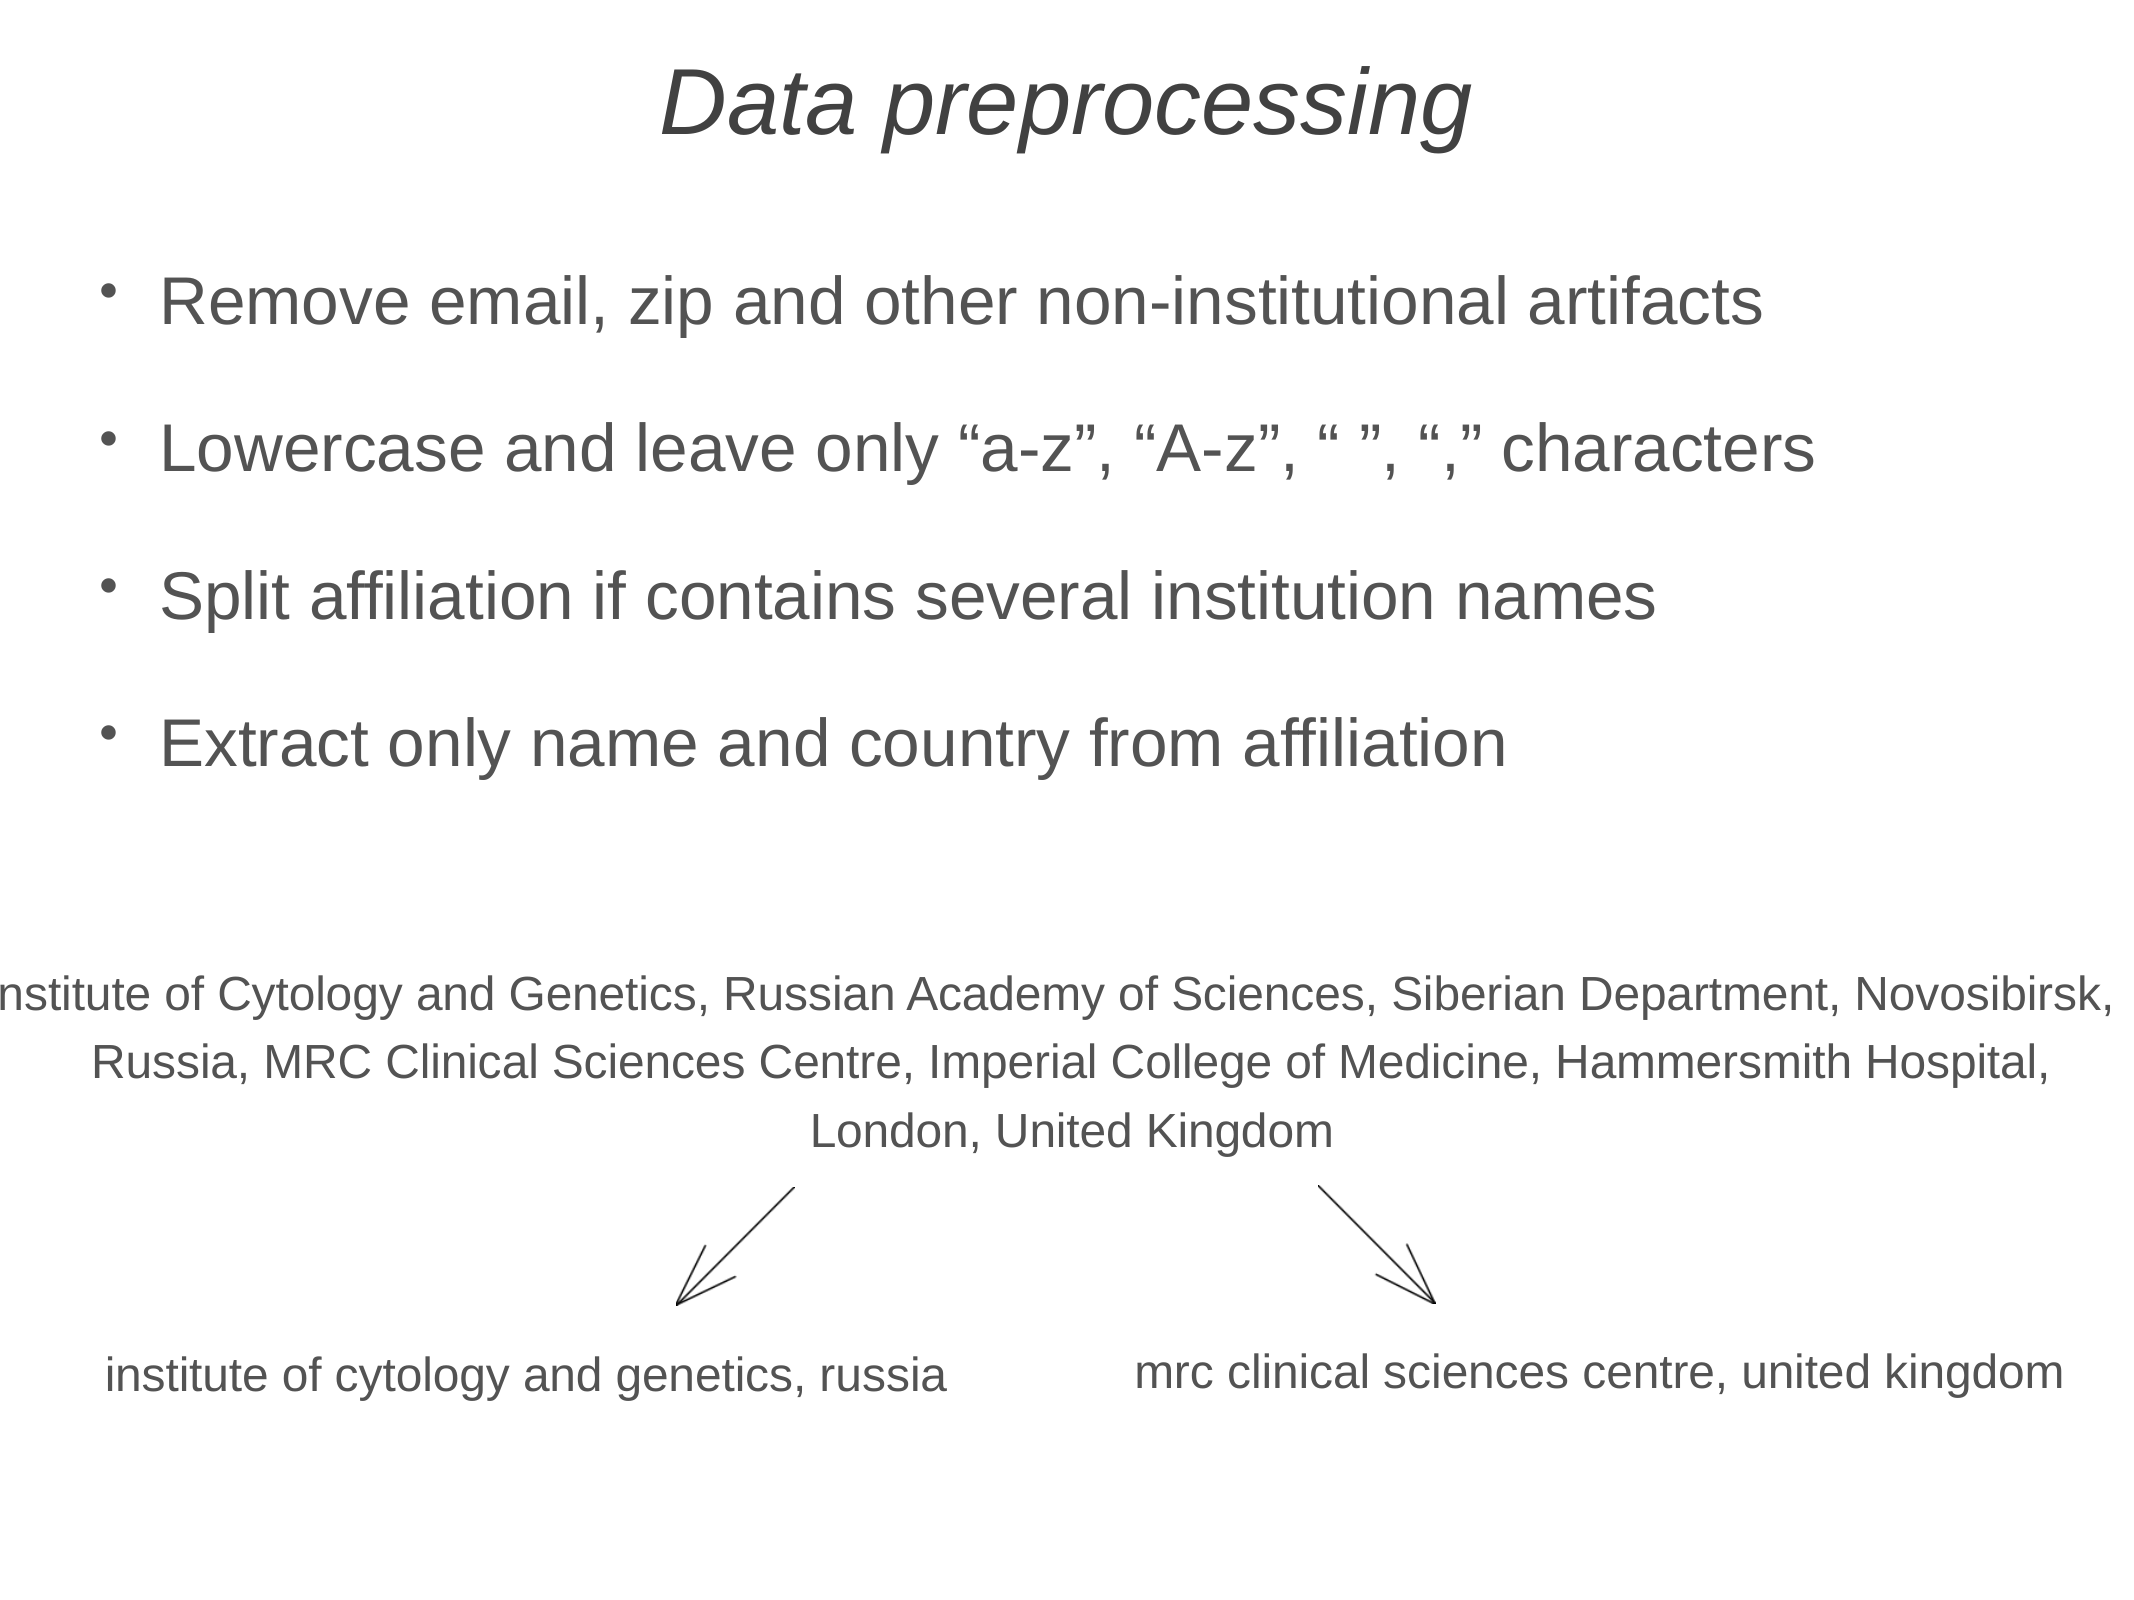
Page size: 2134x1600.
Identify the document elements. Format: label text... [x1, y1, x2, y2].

text_box institute of cytology and genetics, russia [0, 1324, 1067, 1409]
text_box Remove email, zip and other non-institutional artifacts Lowercase and leave only “a-z”, “A-z”, “ ”, “,” characters Split affiliation if contains several institution names Extract only name and country from affiliation [90, 221, 2043, 799]
text_box Institute of Cytology and Genetics, Russian Academy of Sciences, Siberian Department, Novosibirsk, Russia, MRC Clinical Sciences Centre, Imperial College of Medicine, Hammersmith Hospital, London, United Kingdom [0, 943, 2134, 1165]
text_box Data preprocessing [651, 32, 1483, 162]
picture [676, 1187, 795, 1306]
picture [1317, 1185, 1437, 1304]
text_box mrc clinical sciences centre, united kingdom [1066, 1321, 2134, 1406]
